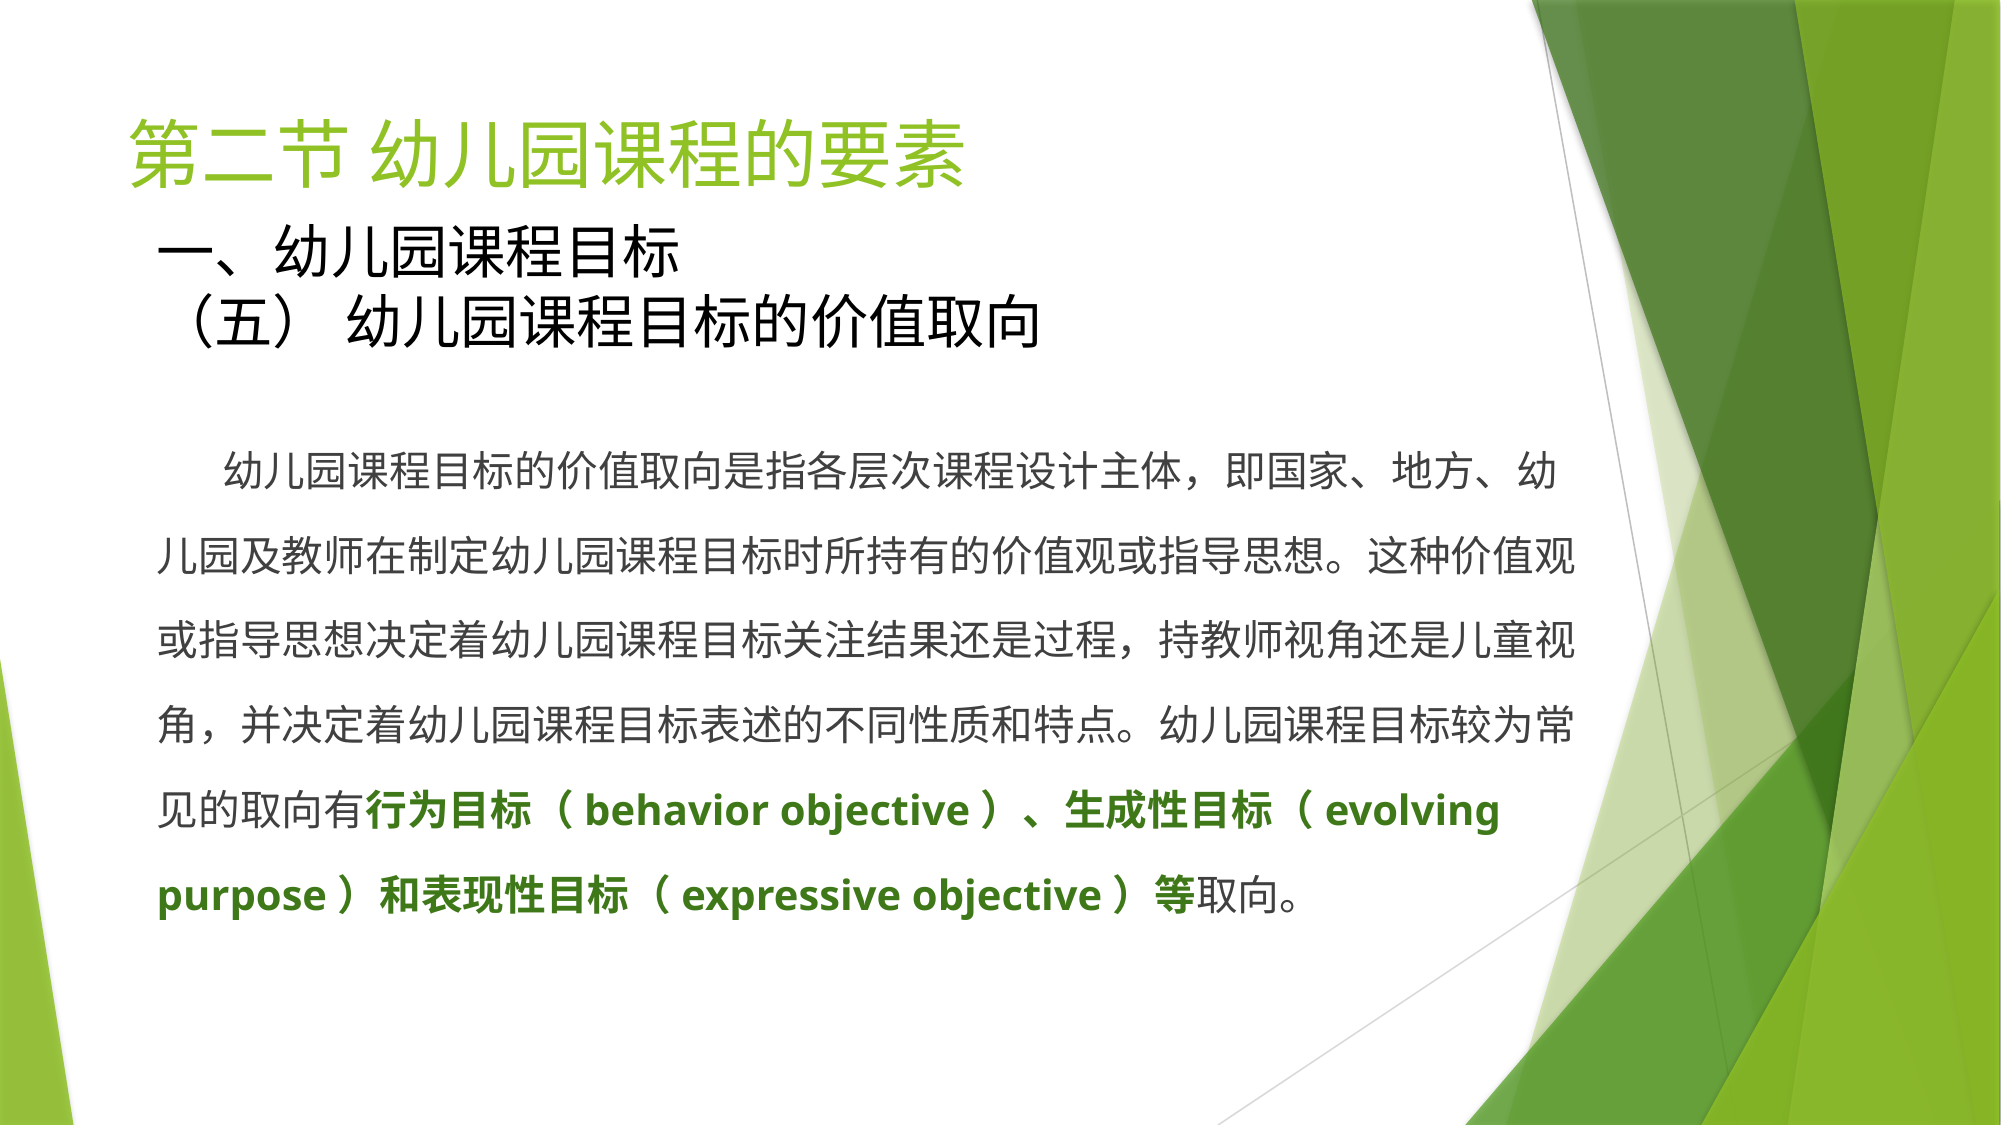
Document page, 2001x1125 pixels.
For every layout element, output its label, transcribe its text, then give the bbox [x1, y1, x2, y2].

title 第二节 幼儿园课程的要素 [111, 99, 1522, 317]
text_box 一、幼儿园课程目标 （五） 幼儿园课程目标的价值取向 [141, 208, 1451, 363]
list 幼儿园课程目标的价值取向是指各层次课程设计主体，即国家、地方、幼儿园及教师在制定幼儿园课程目标时所持有的价值观或指导思想。这种价值观或指导思想决定着幼儿园课程目标关注结果还是过程，持教师视角还是儿童视角，并决定着幼儿园课程目标表述的不同性质和特点。幼儿园课程目标较为常见的取向有行为目标（behavior objective）、生成性目标（evolving purpose）和表现性目标（expressive objective）等取向。 [141, 401, 1614, 1037]
